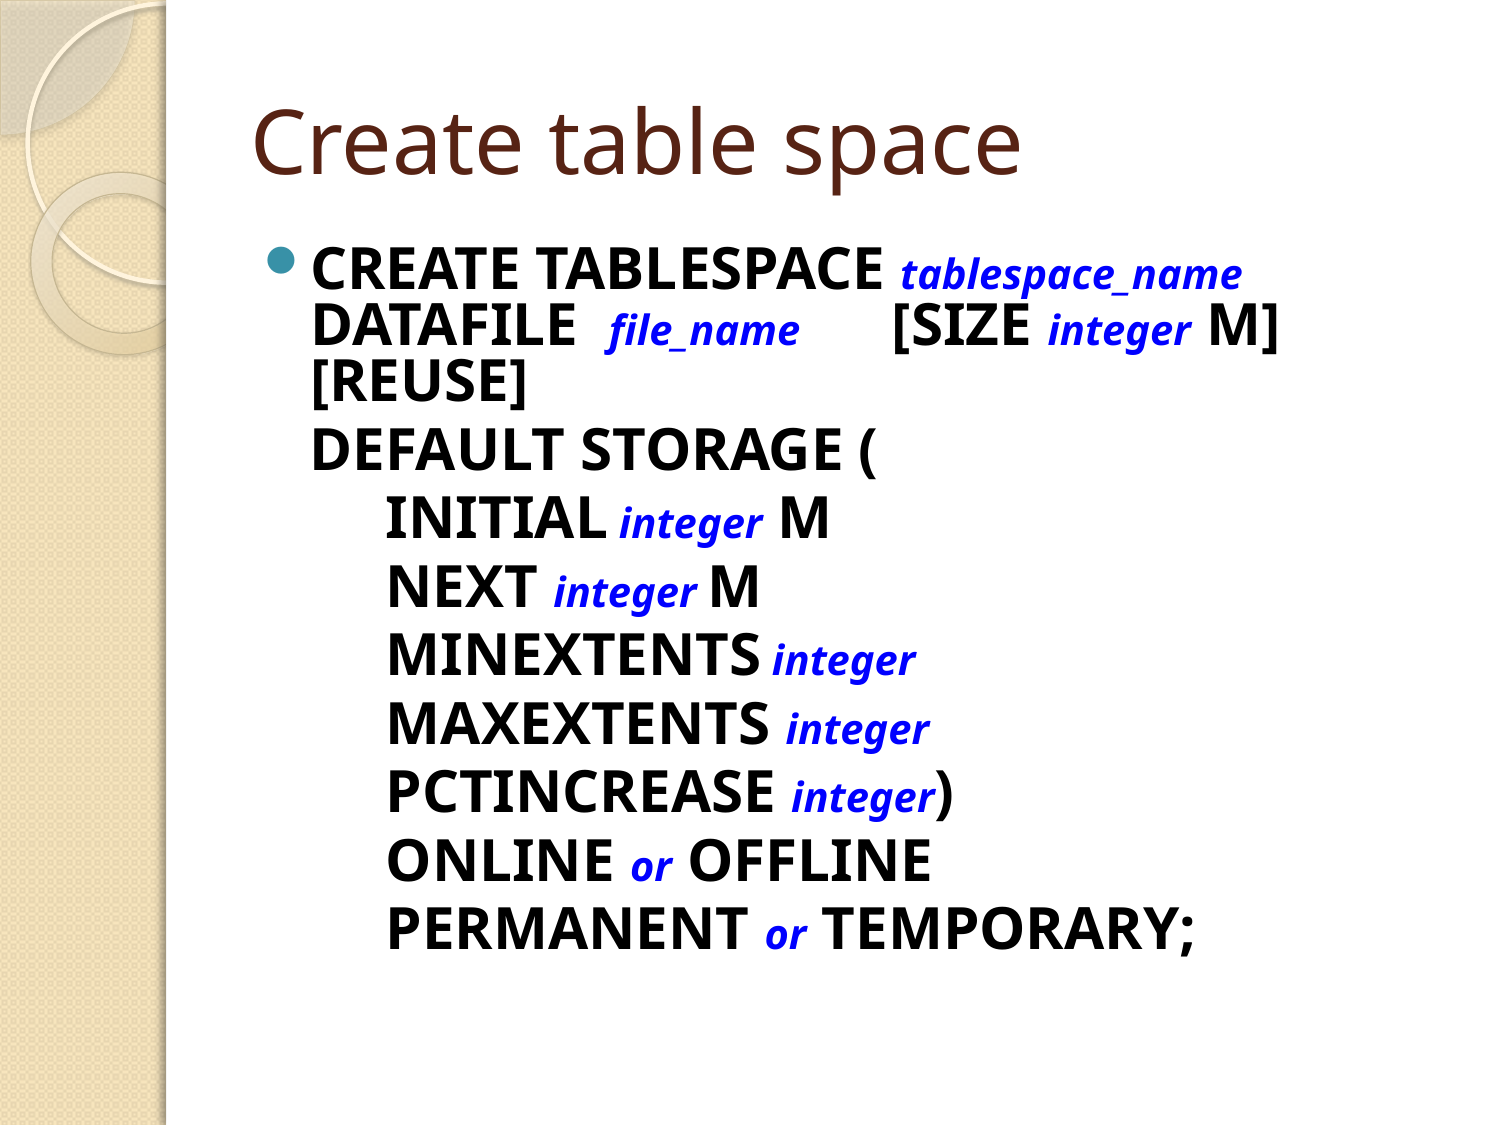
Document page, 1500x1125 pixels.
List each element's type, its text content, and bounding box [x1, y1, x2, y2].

title Create table space [235, 45, 1466, 233]
list CREATE TABLESPACE tablespace_name DATAFILE file_name [SIZE integer M] [REUSE] DEFAULT STORAGE ( INITIAL integer M NEXT integer M MINEXTENTS integer MAXEXTENTS integer PCTINCREASE integer) ONLINE or OFFLINE PERMANENT or TEMPORARY; [235, 237, 1466, 1025]
